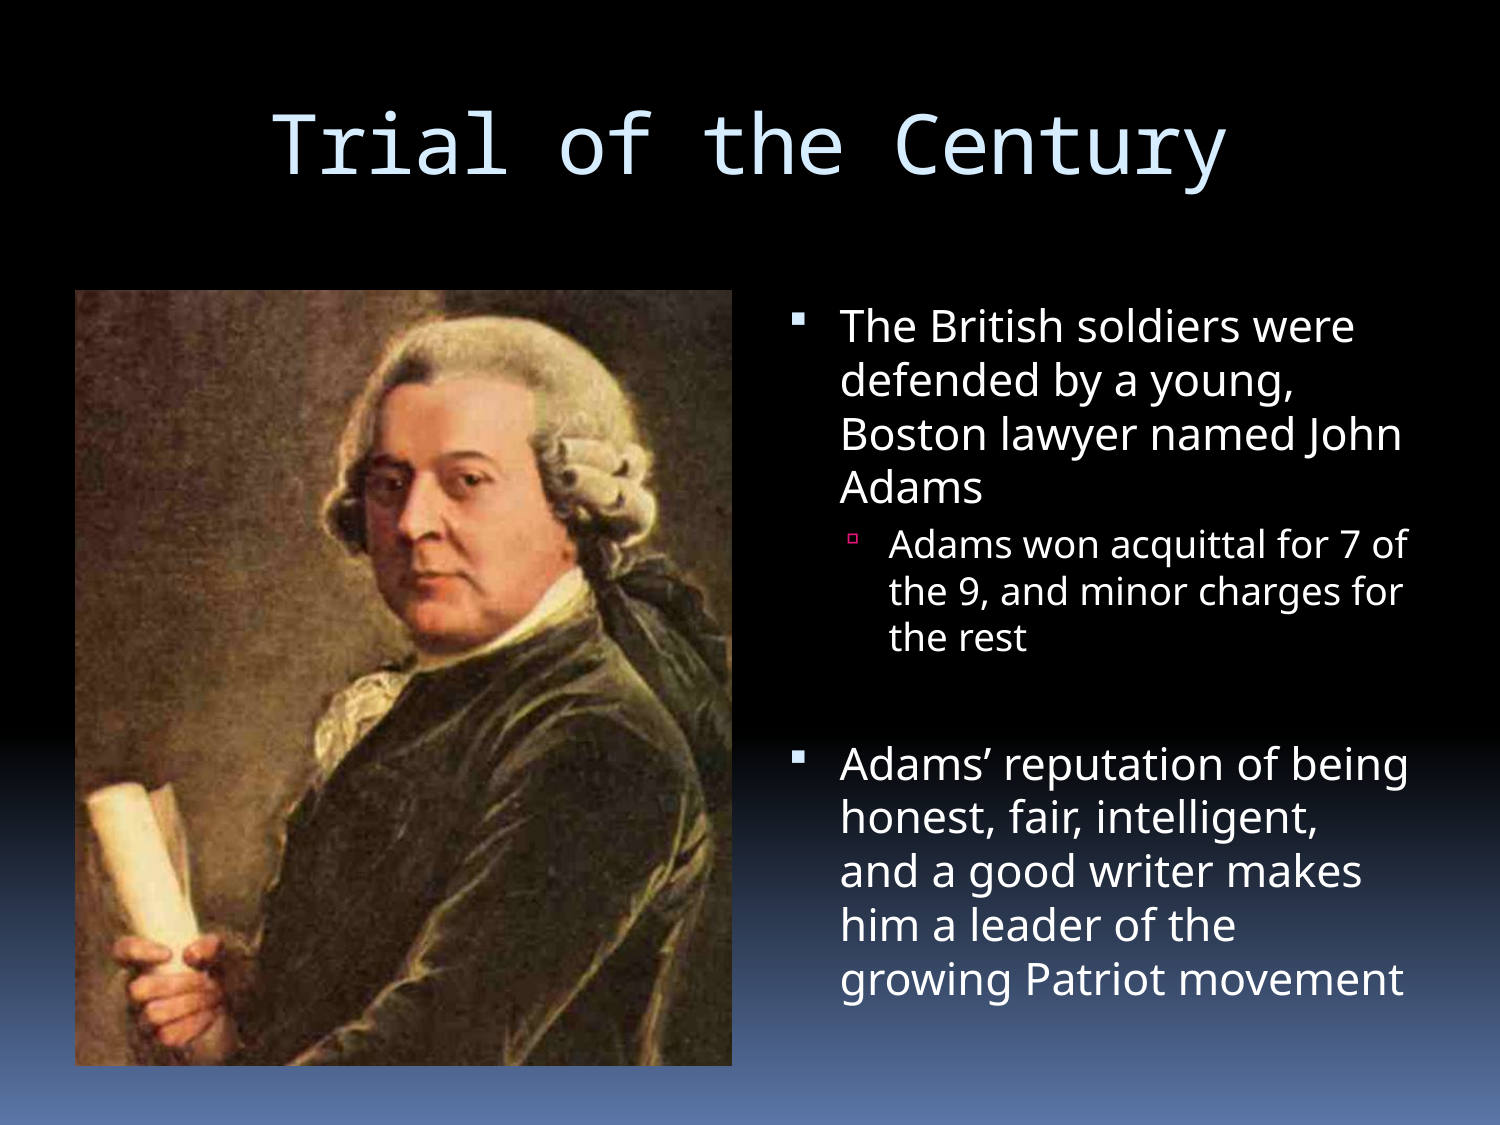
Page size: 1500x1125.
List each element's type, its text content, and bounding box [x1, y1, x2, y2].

picture [74, 289, 732, 1066]
title Trial of the Century [75, 83, 1425, 234]
list The British soldiers were defended by a young, Boston lawyer named John Adams Adams won acquittal for 7 of the 9, and minor charges for the rest Adams’ reputation of being honest, fair, intelligent, and a good writer makes him a leader of the growing Patriot movement [763, 290, 1427, 1033]
